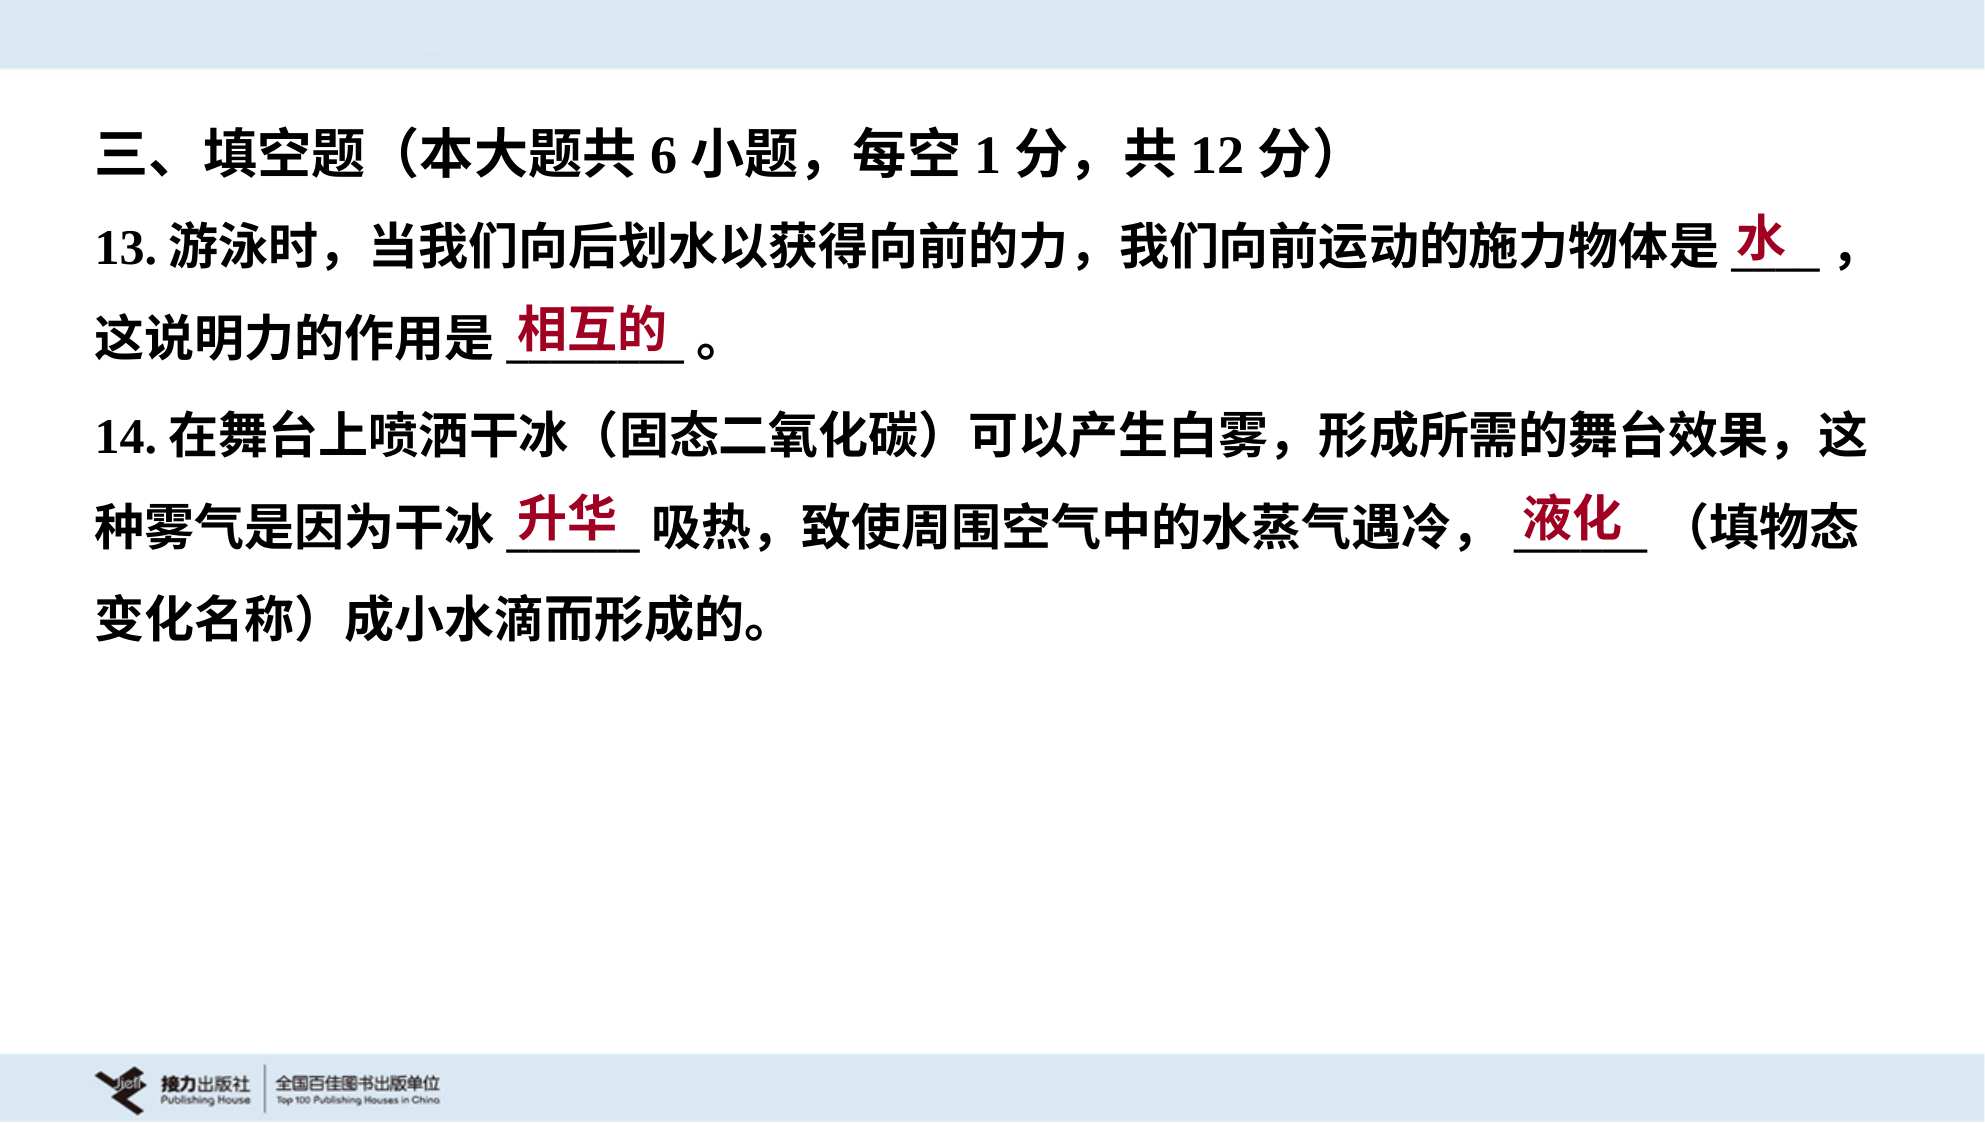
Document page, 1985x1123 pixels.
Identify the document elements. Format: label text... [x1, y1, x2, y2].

text_box 升华 [499, 459, 636, 547]
text_box 三、填空题（本大题共6小题，每空1分，共12分） [94, 88, 1892, 183]
text_box 13.游泳时，当我们向后划水以获得向前的力，我们向前运动的施力物体是____， 这说明力的作用是________。 [94, 183, 1892, 367]
text_box 水 [1717, 178, 1805, 267]
text_box 14.在舞台上喷洒干冰（固态二氧化碳）可以产生白雾，形成所需的舞台效果，这 种雾气是因为干冰______吸热，致使周围空气中的水蒸气遇冷，______（填物态 变化名称）成小水滴而形成的。 [94, 372, 1892, 648]
picture [0, 0, 1985, 1122]
text_box 液化 [1503, 459, 1641, 547]
text_box 相互的 [499, 270, 687, 358]
